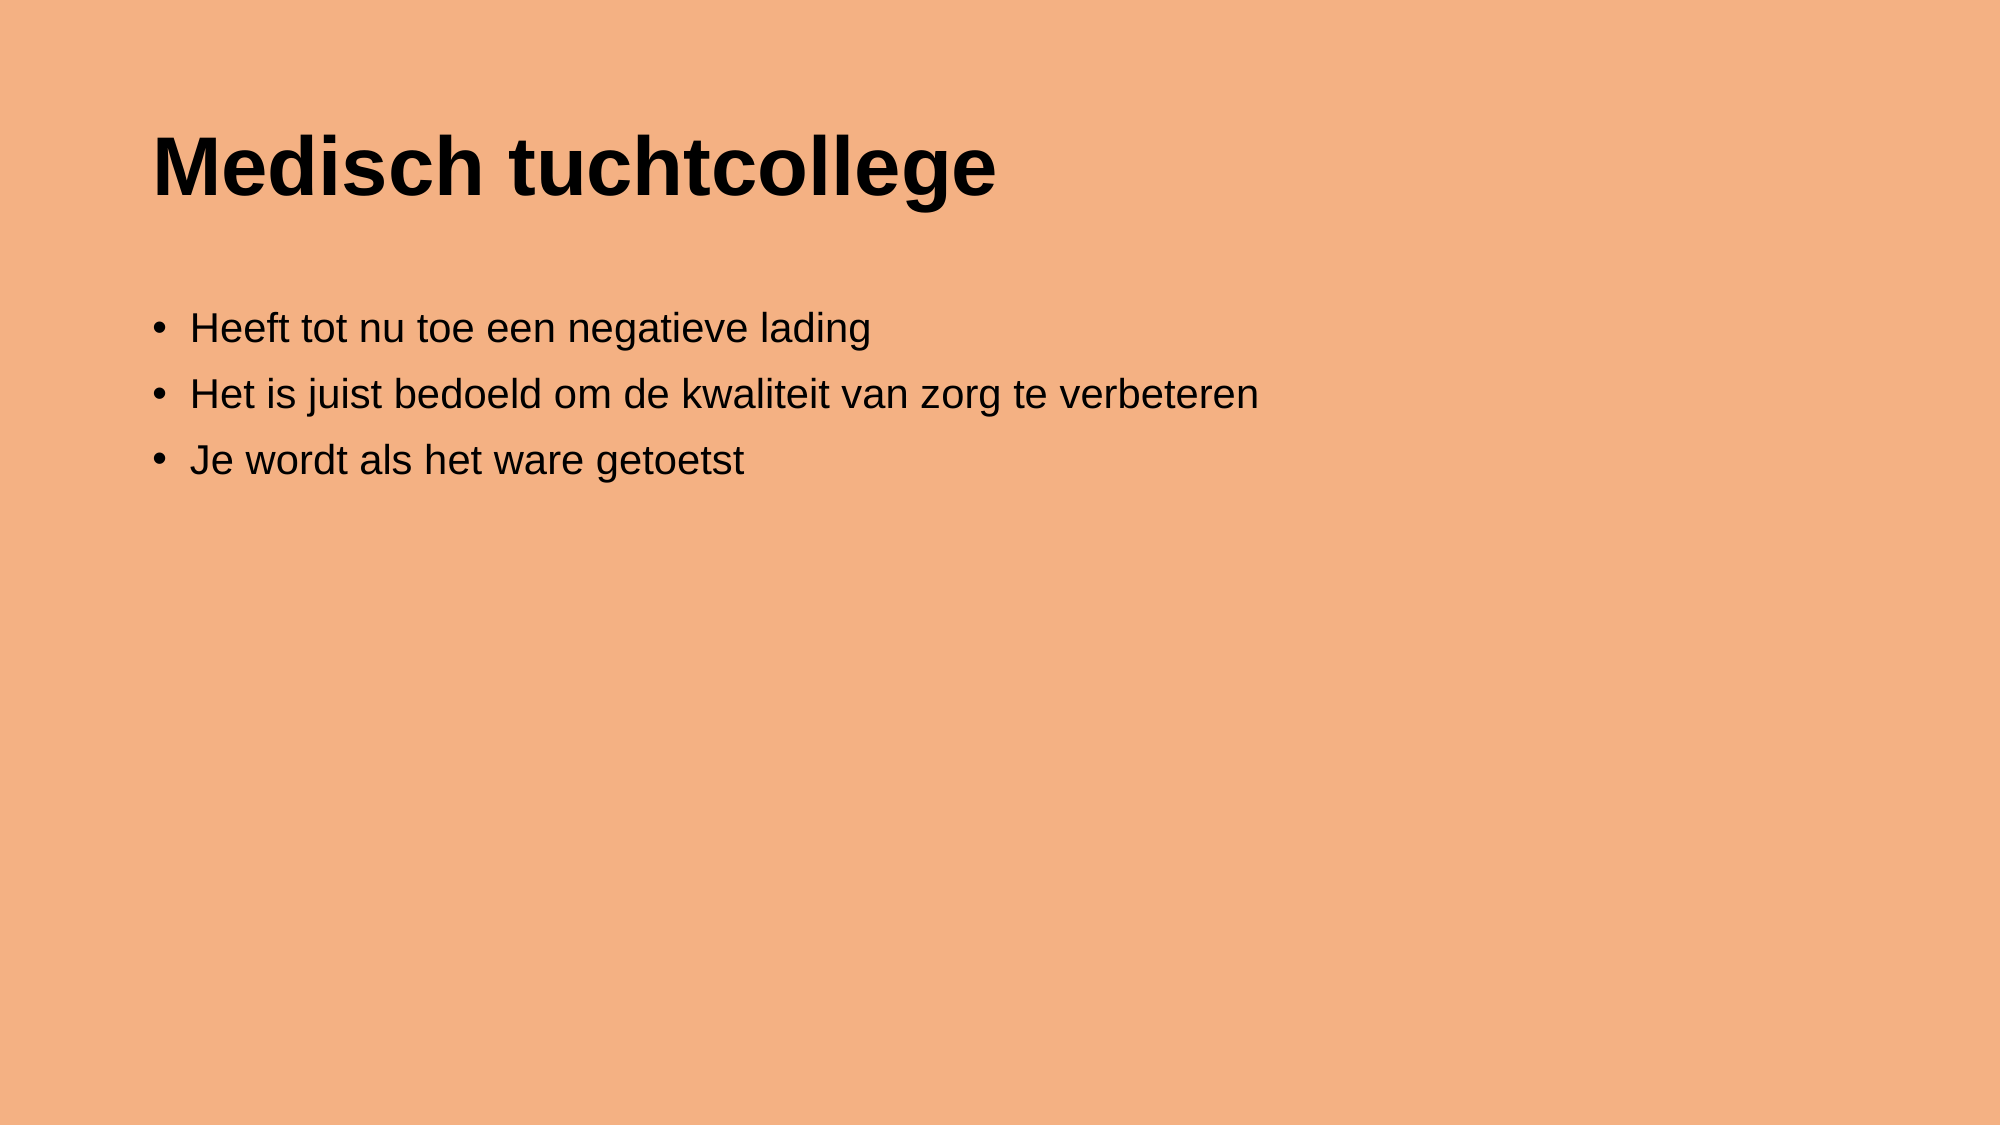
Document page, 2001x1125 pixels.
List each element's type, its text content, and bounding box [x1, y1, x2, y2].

title Medisch tuchtcollege [137, 59, 1863, 278]
list Heeft tot nu toe een negatieve lading Het is juist bedoeld om de kwaliteit van zorg te verbeteren Je wordt als het ware getoetst [137, 299, 1863, 1014]
